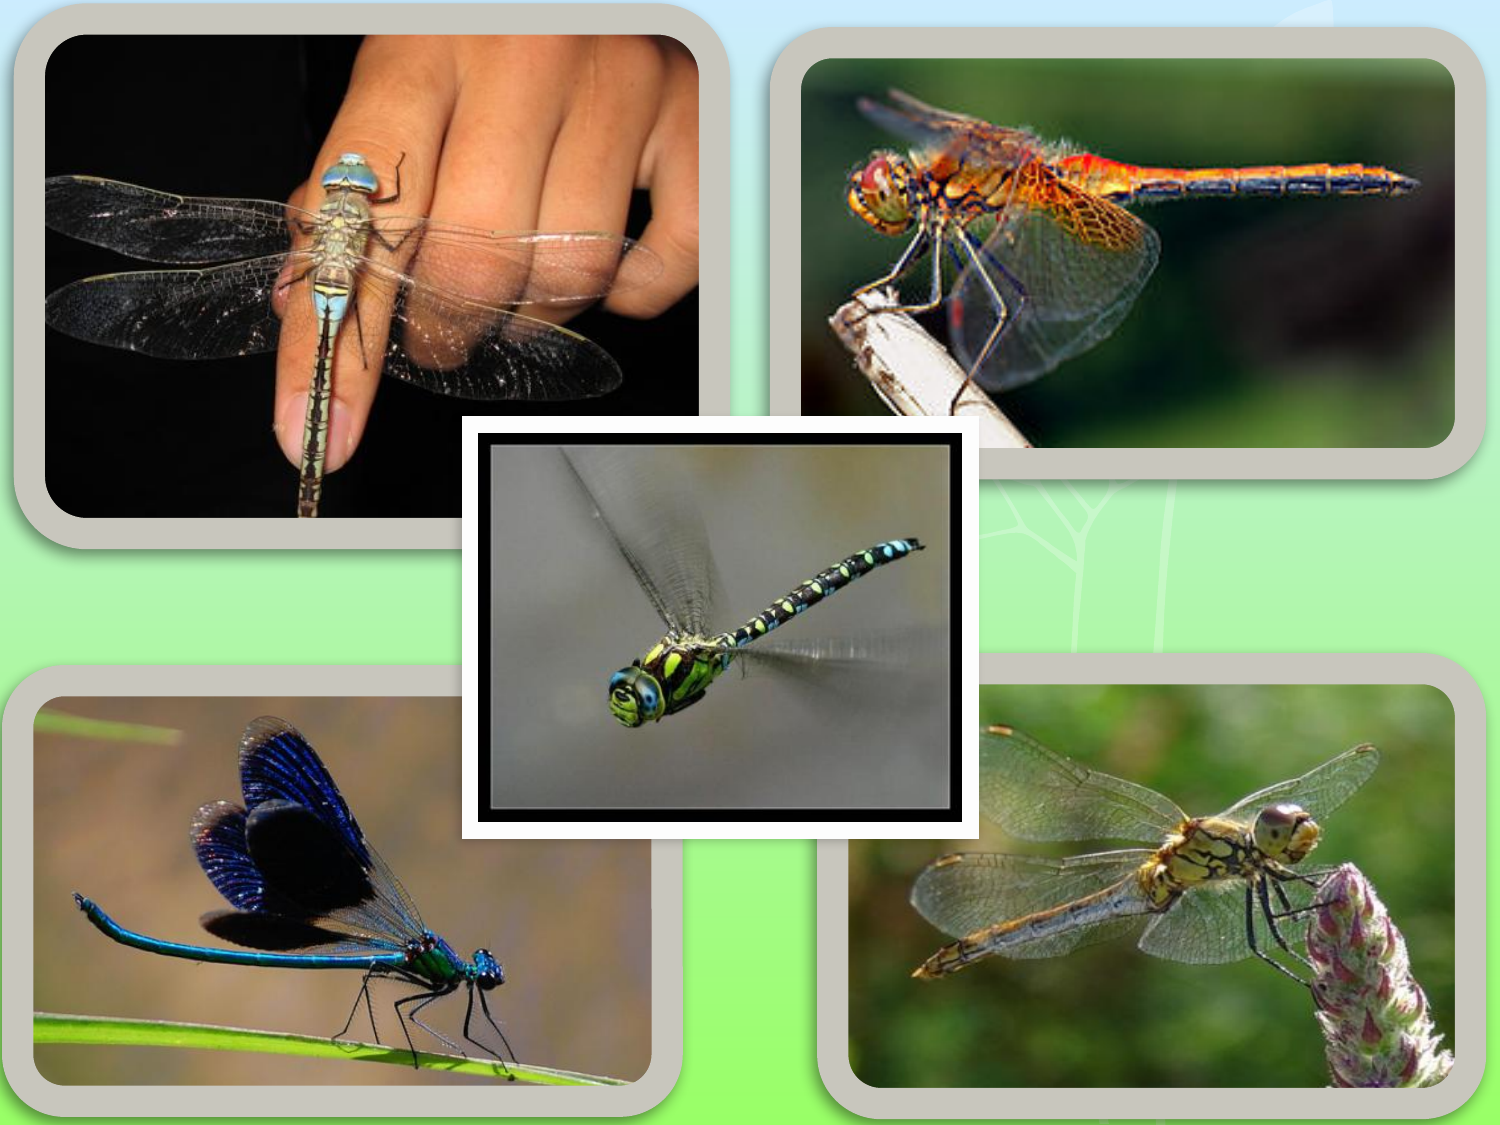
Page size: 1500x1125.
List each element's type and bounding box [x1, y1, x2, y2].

picture [17, 42, 1471, 1104]
list [29, 18, 715, 534]
